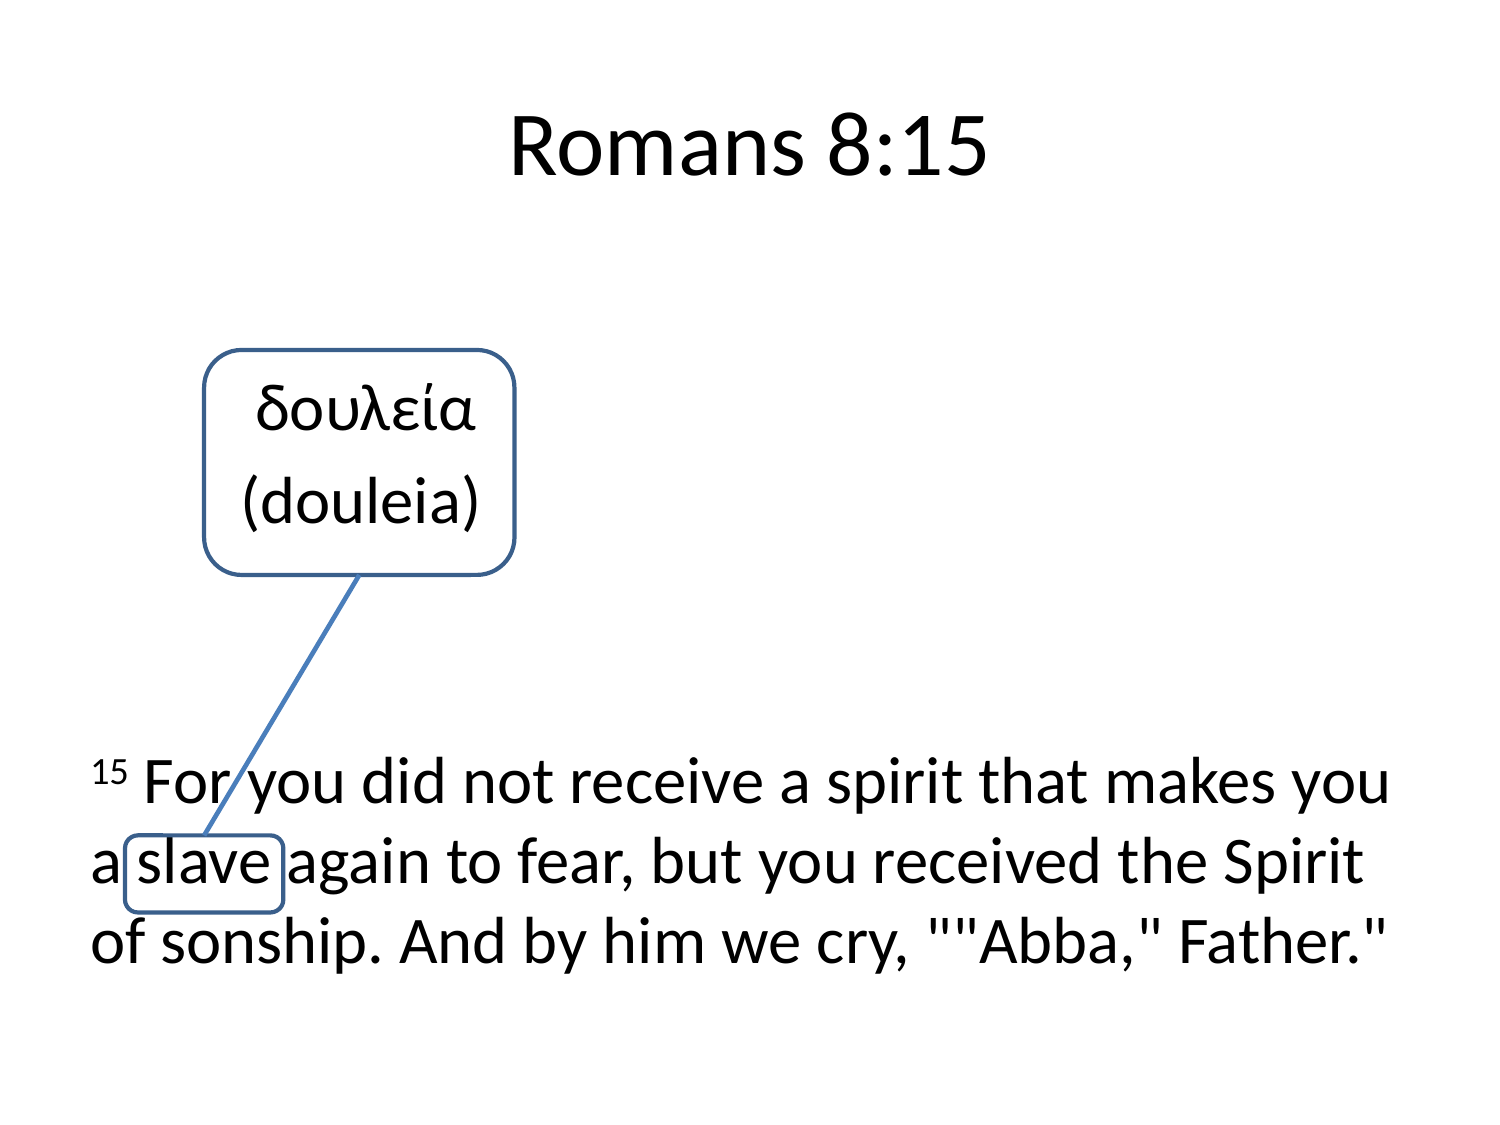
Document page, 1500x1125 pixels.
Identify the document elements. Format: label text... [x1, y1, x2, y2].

text_box [201, 347, 517, 578]
title Romans 8:15 [75, 45, 1425, 233]
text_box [203, 574, 360, 836]
text_box [122, 833, 286, 915]
list δουλεία (douleia) 15 For you did not receive a spirit that makes you a slave again to fear, but you received the Spirit of sonship. And by him we cry, ""Abba," Father." [75, 262, 1425, 1005]
